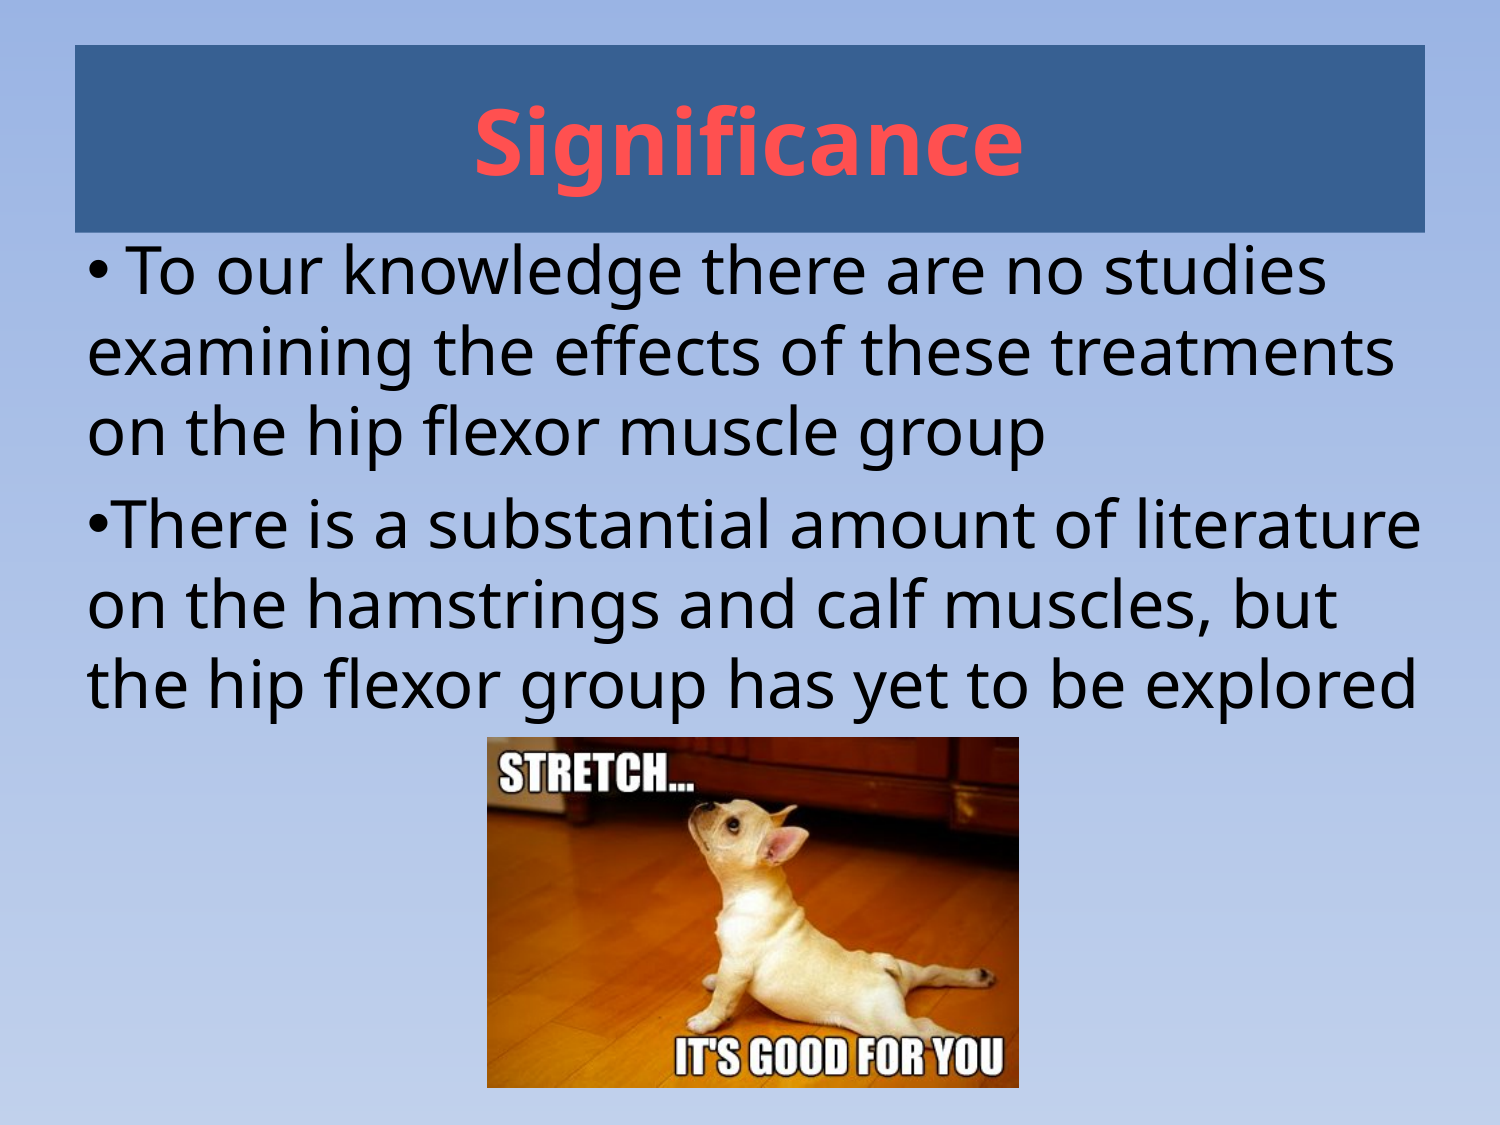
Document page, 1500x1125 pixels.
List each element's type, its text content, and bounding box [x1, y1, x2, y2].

list To our knowledge there are no studies examining the effects of these treatments on the hip flexor muscle group There is a substantial amount of literature on the hamstrings and calf muscles, but the hip flexor group has yet to be explored [62, 137, 1450, 1088]
title Significance [75, 45, 1425, 137]
picture [487, 737, 1019, 1088]
